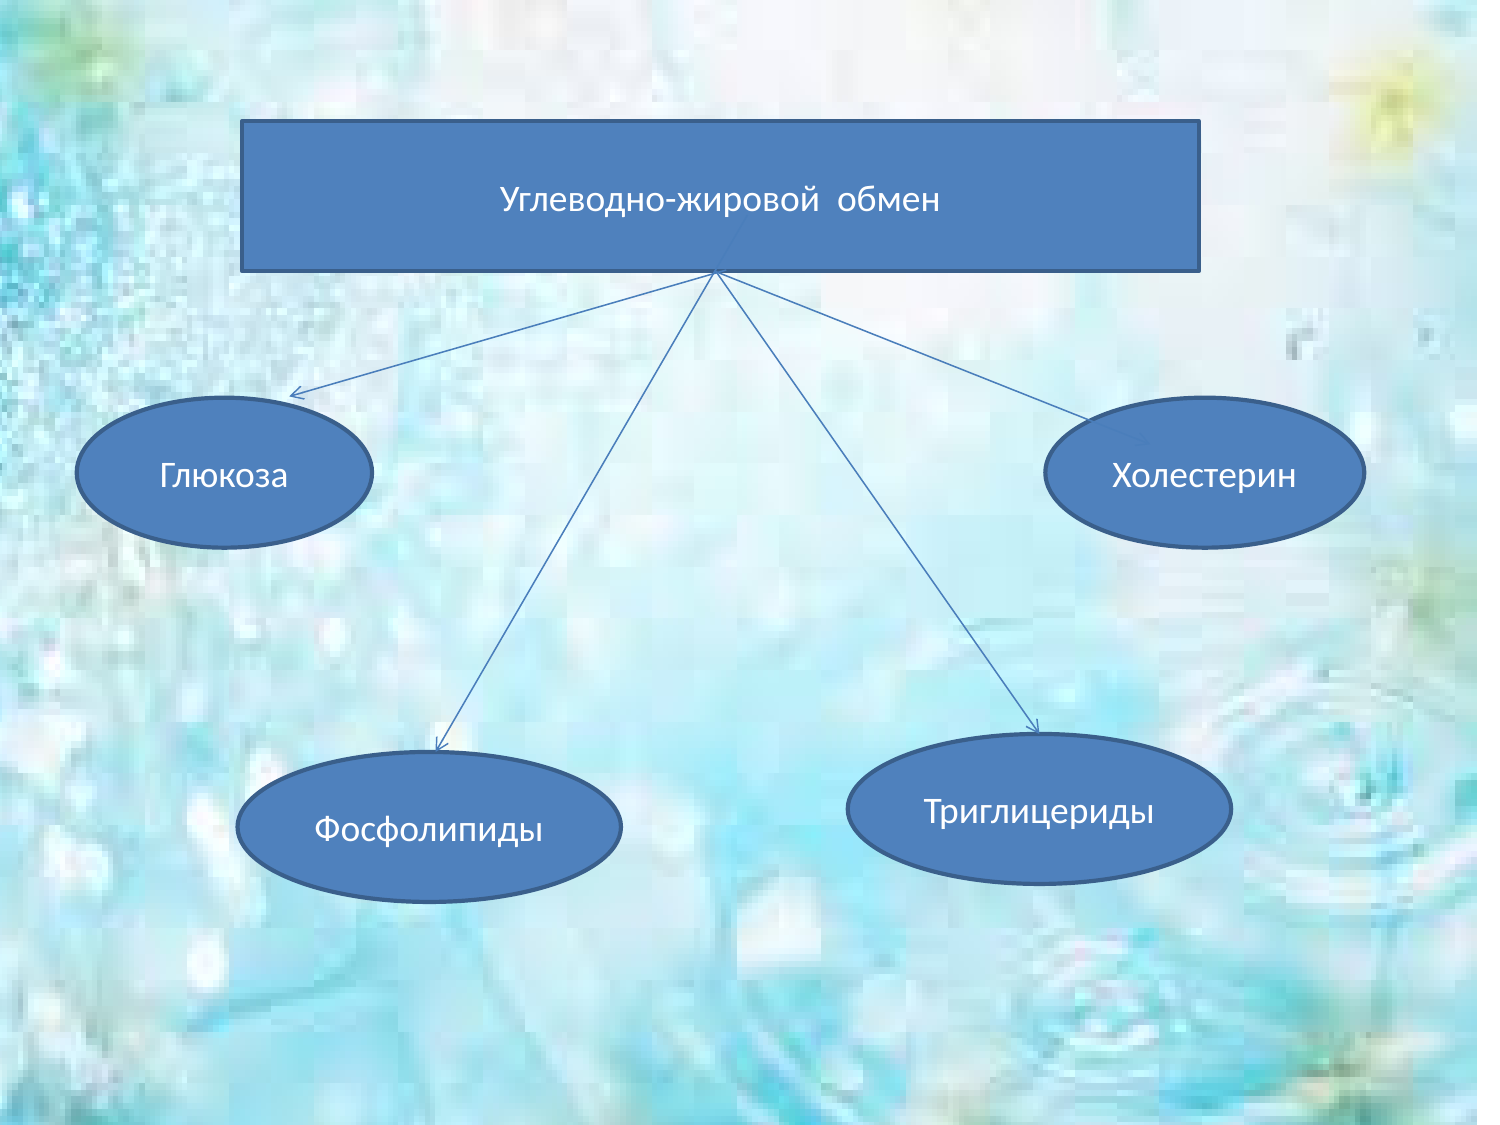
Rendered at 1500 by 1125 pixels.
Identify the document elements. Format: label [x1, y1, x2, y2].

text_box [714, 269, 1040, 735]
picture [0, 0, 1477, 1125]
text_box [435, 214, 748, 753]
text_box [289, 269, 430, 397]
text_box [1041, 270, 1151, 445]
